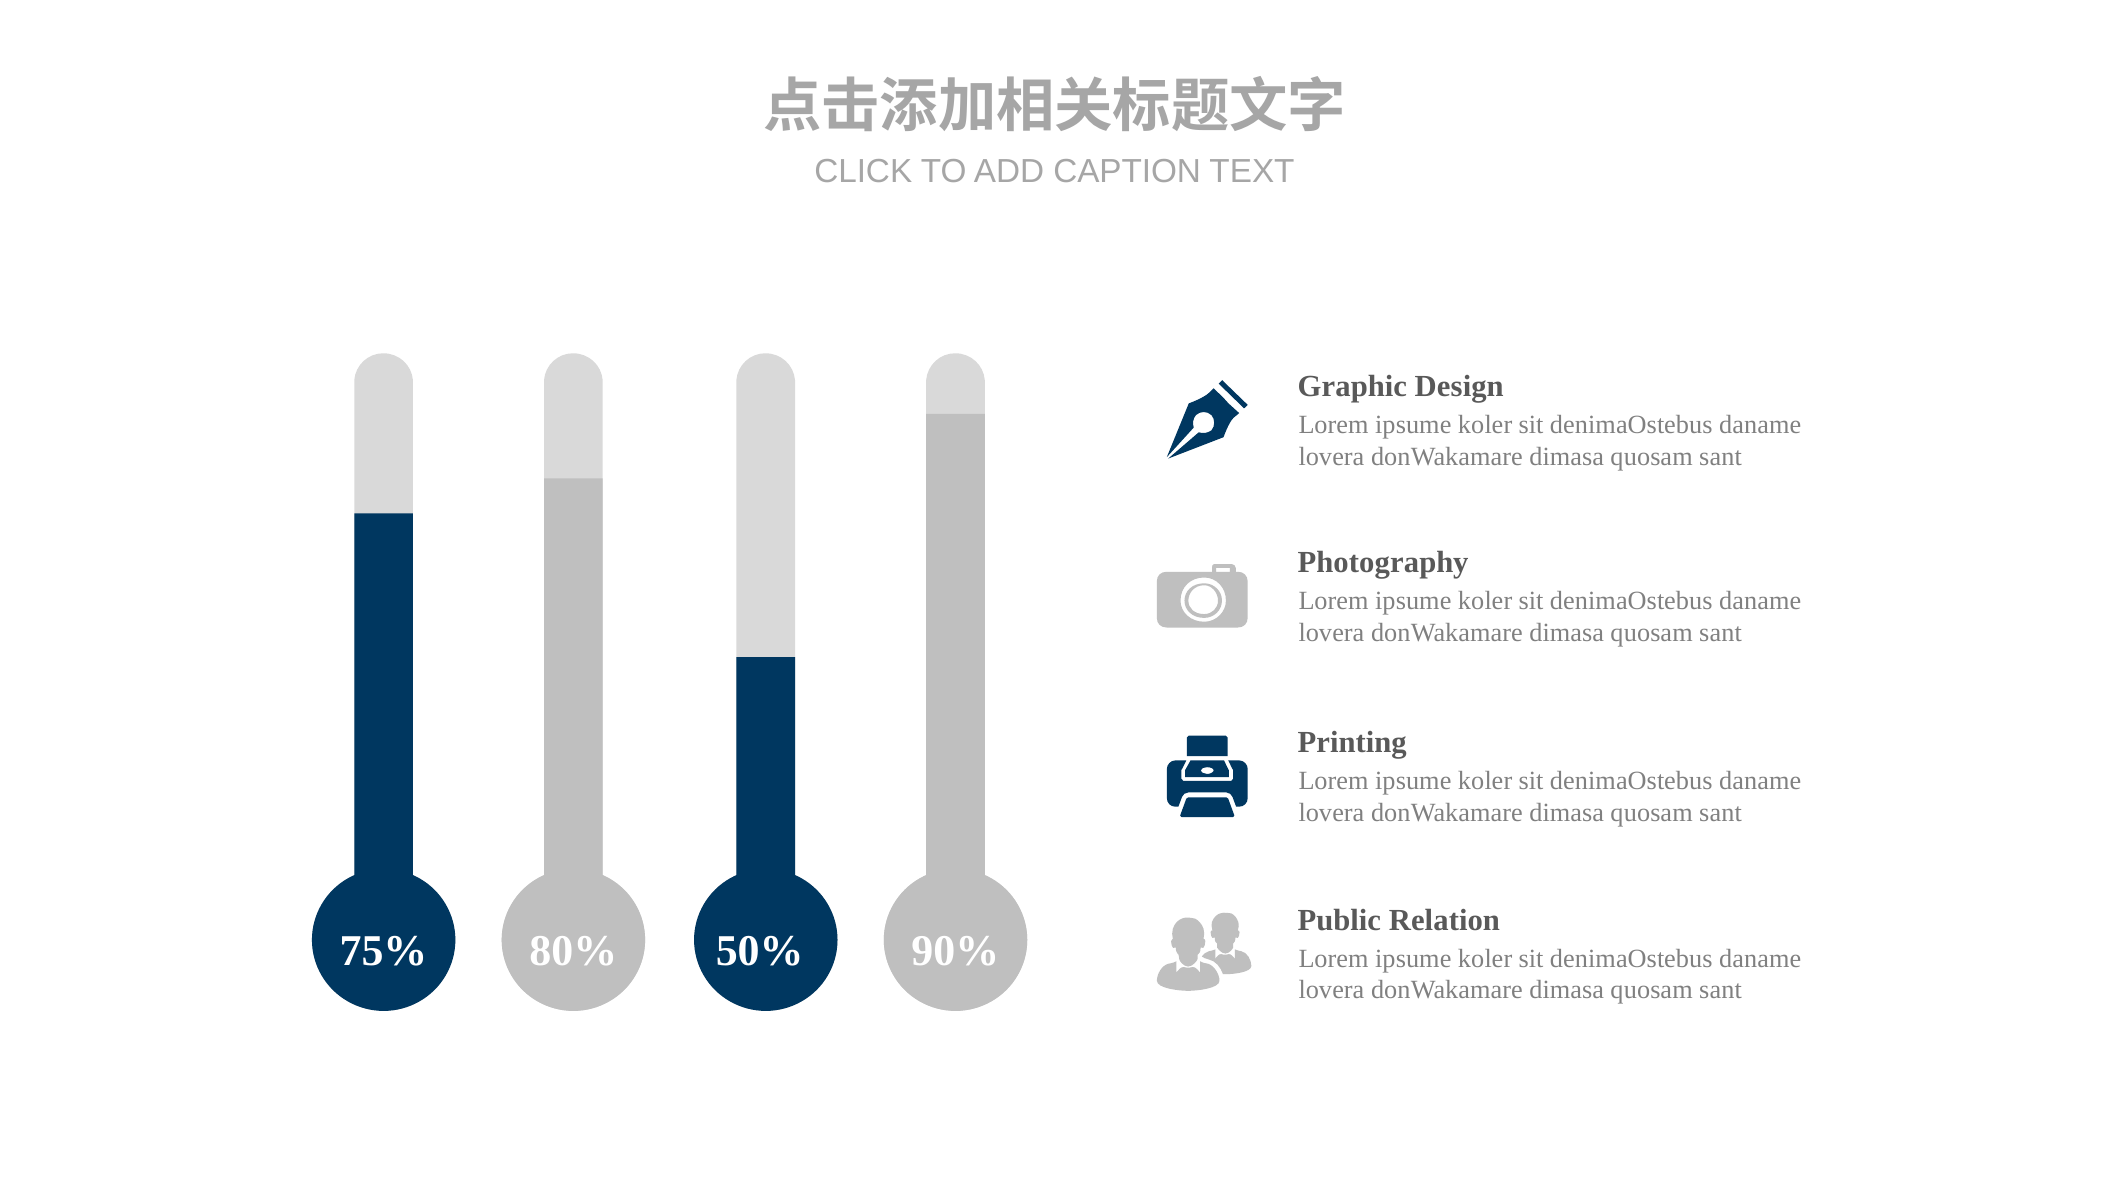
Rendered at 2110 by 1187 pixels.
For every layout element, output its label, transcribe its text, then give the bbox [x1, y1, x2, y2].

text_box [1166, 698, 1864, 835]
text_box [1156, 876, 1864, 1013]
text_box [311, 513, 456, 1011]
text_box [1166, 343, 1864, 480]
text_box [883, 413, 1028, 1011]
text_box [311, 353, 1028, 1011]
text_box CLICK TO ADD CAPTION TEXT [809, 149, 1300, 190]
text_box 点击添加相关标题文字 [756, 68, 1354, 139]
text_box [694, 657, 838, 1011]
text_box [1156, 518, 1864, 655]
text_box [501, 478, 646, 1011]
text_box 90% [1028, 888, 1034, 982]
text_box 75% [305, 888, 311, 982]
